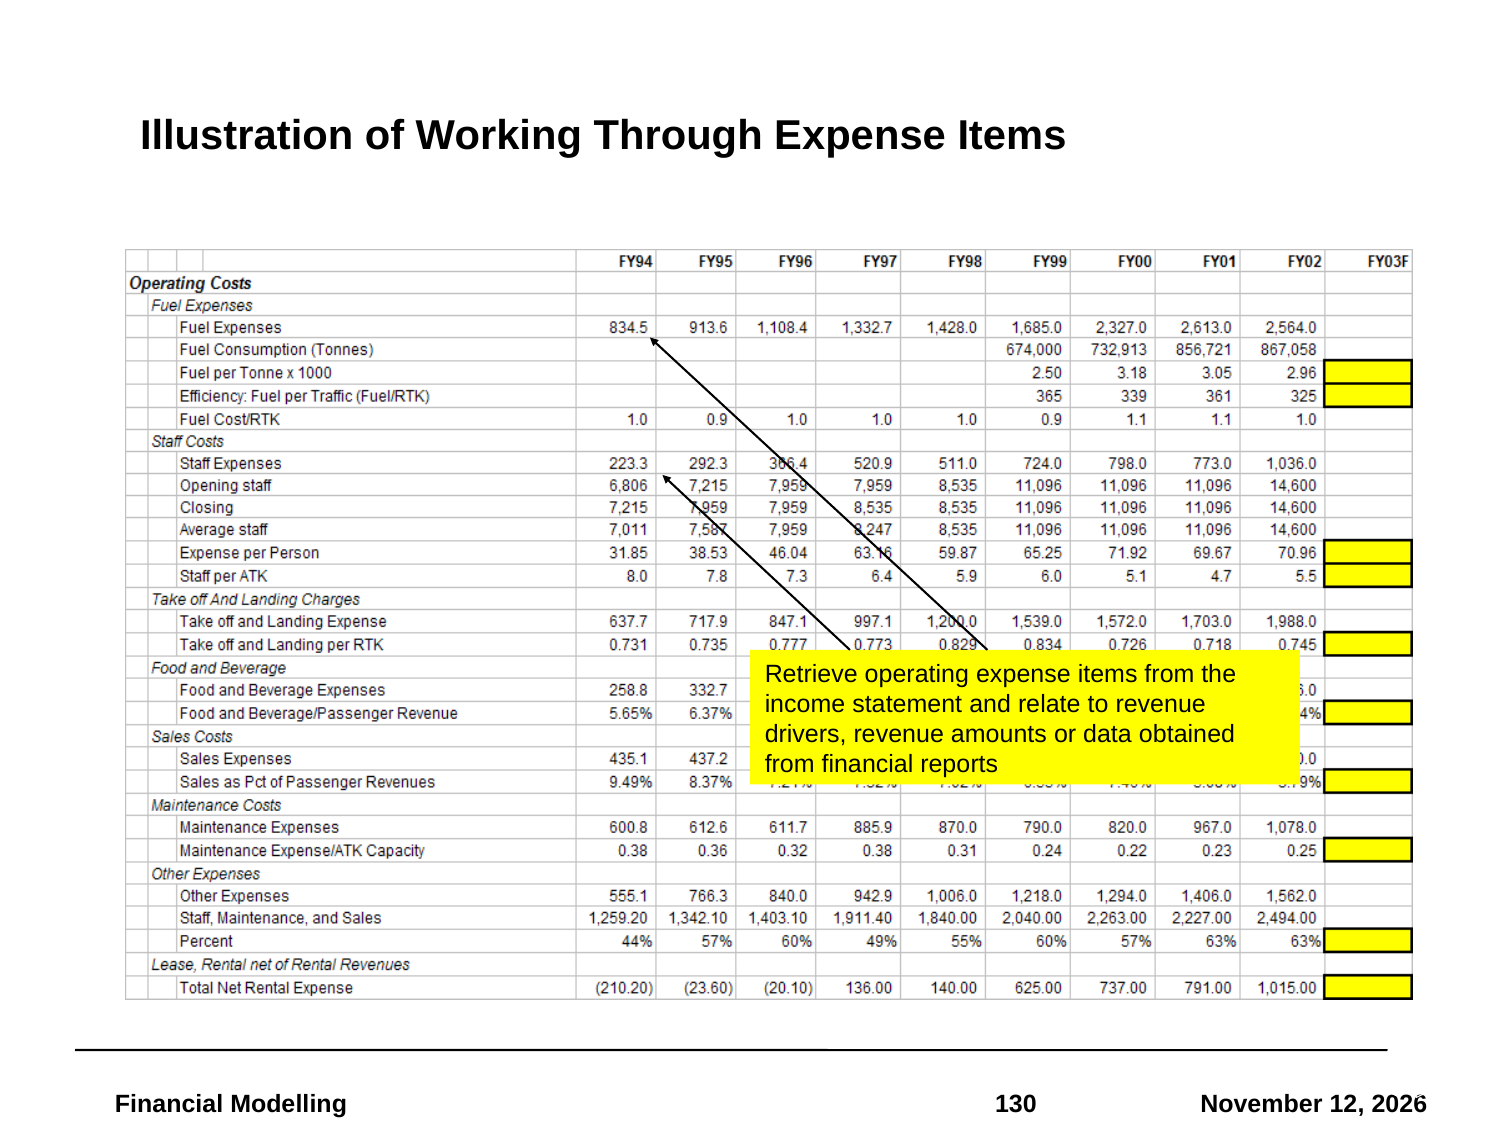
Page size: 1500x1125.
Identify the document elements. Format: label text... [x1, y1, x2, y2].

title Illustration of Working Through Expense Items [124, 99, 1413, 226]
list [124, 249, 1413, 1001]
